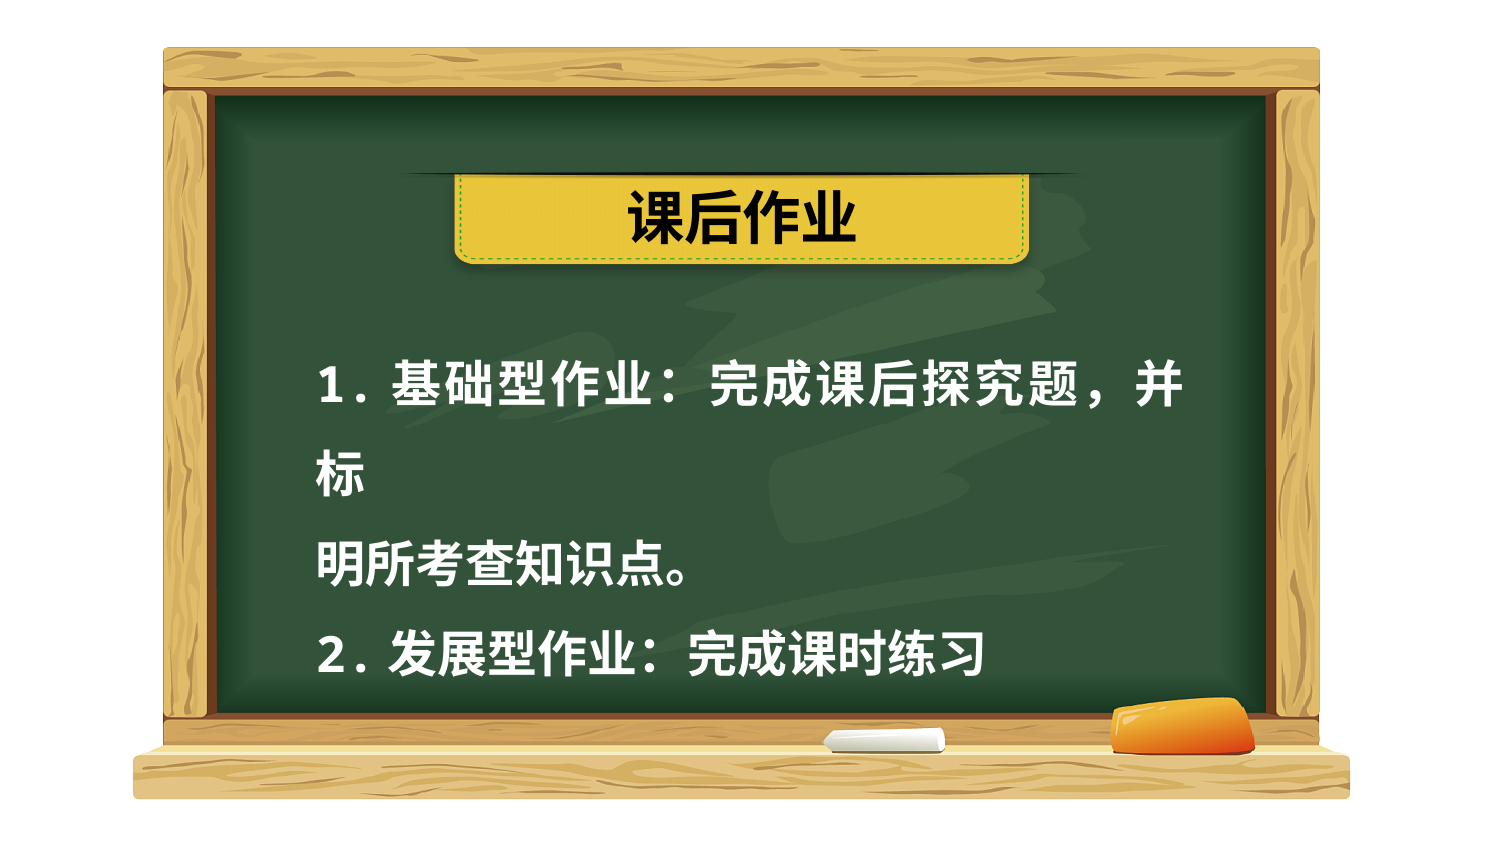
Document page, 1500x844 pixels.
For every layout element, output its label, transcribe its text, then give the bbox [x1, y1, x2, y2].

picture [77, 39, 1407, 819]
text_box 1.基础型作业：完成课后探究题，并标 明所考查知识点。 2.发展型作业：完成课时练习 [301, 315, 1199, 588]
